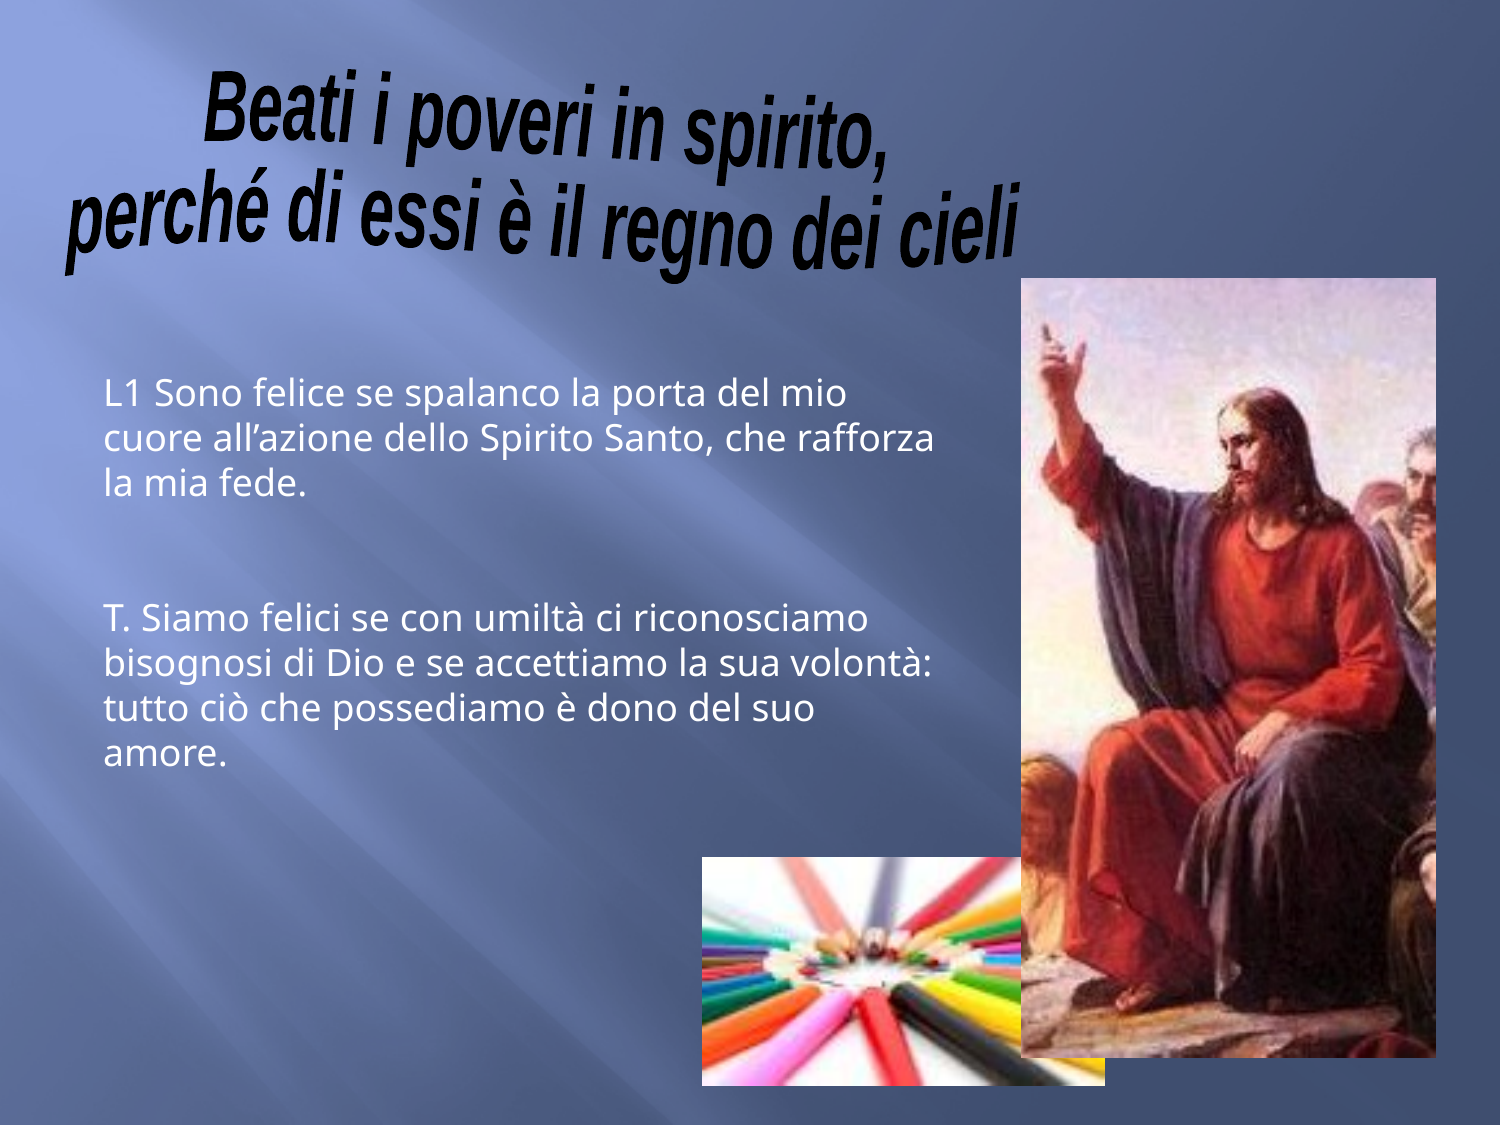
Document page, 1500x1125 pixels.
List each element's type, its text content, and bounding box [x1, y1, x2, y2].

text_box L1 Sono felice se spalanco la porta del mio cuore all’azione dello Spirito Santo, che rafforza la mia fede. T. Siamo felici se con umiltà ci riconosciamo bisognosi di Dio e se accettiamo la sua volontà: tutto ciò che possediamo è dono del suo amore. [88, 361, 963, 782]
picture [702, 278, 1436, 1086]
